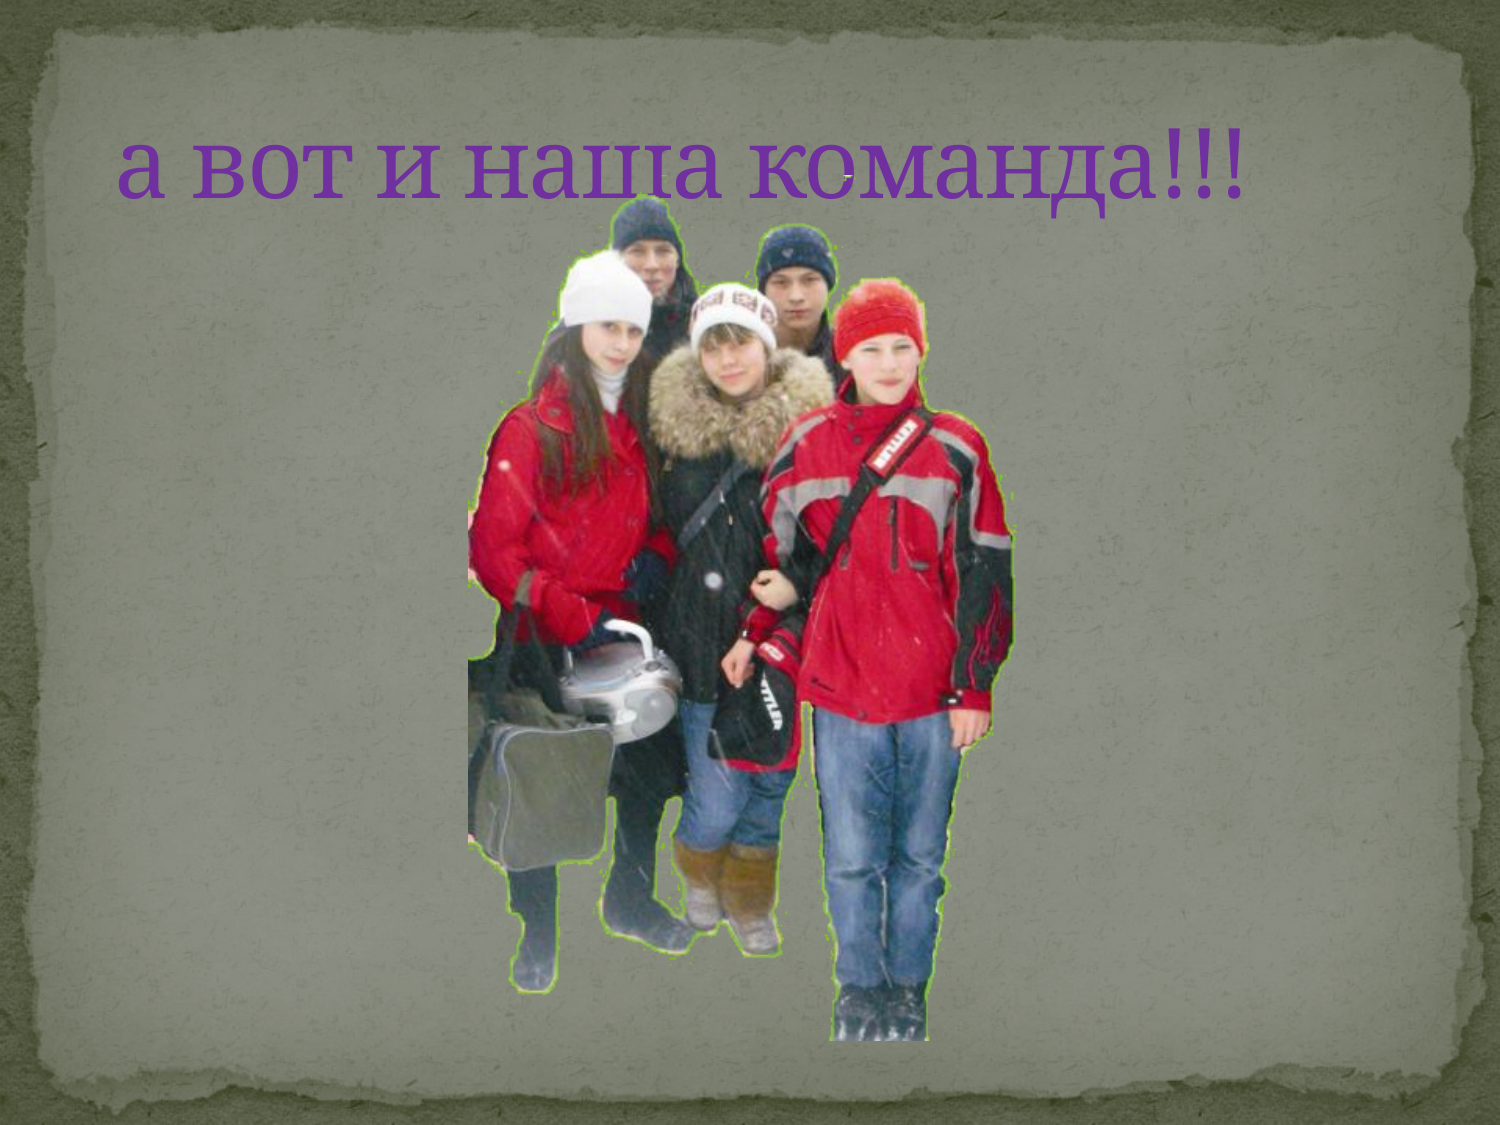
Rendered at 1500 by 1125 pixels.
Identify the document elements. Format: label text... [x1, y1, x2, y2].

picture [468, 175, 1022, 1041]
title а вот и наша команда!!! [74, 24, 1425, 225]
